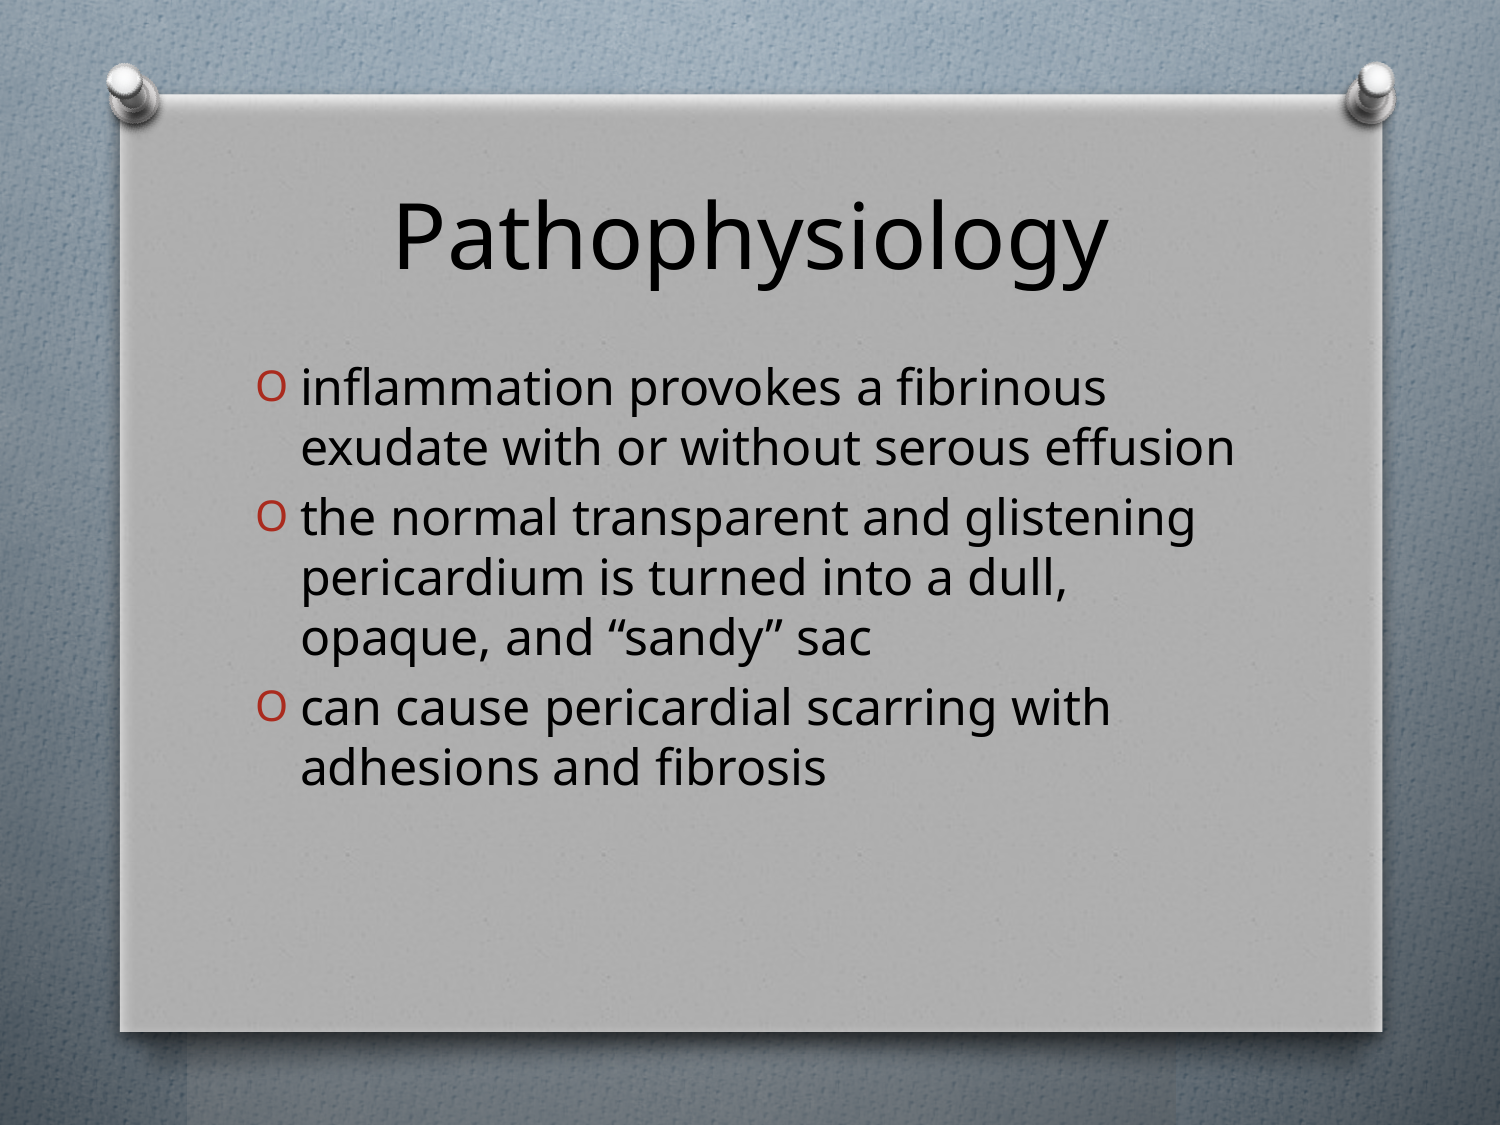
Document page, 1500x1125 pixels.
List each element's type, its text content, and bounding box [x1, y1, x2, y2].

picture [1317, 35, 1439, 156]
title Pathophysiology [179, 134, 1323, 332]
list inflammation provokes a fibrinous exudate with or without serous effusion the normal transparent and glistening pericardium is turned into a dull, opaque, and “sandy” sac can cause pericardial scarring with adhesions and fibrosis [240, 347, 1257, 939]
picture [75, 29, 198, 153]
